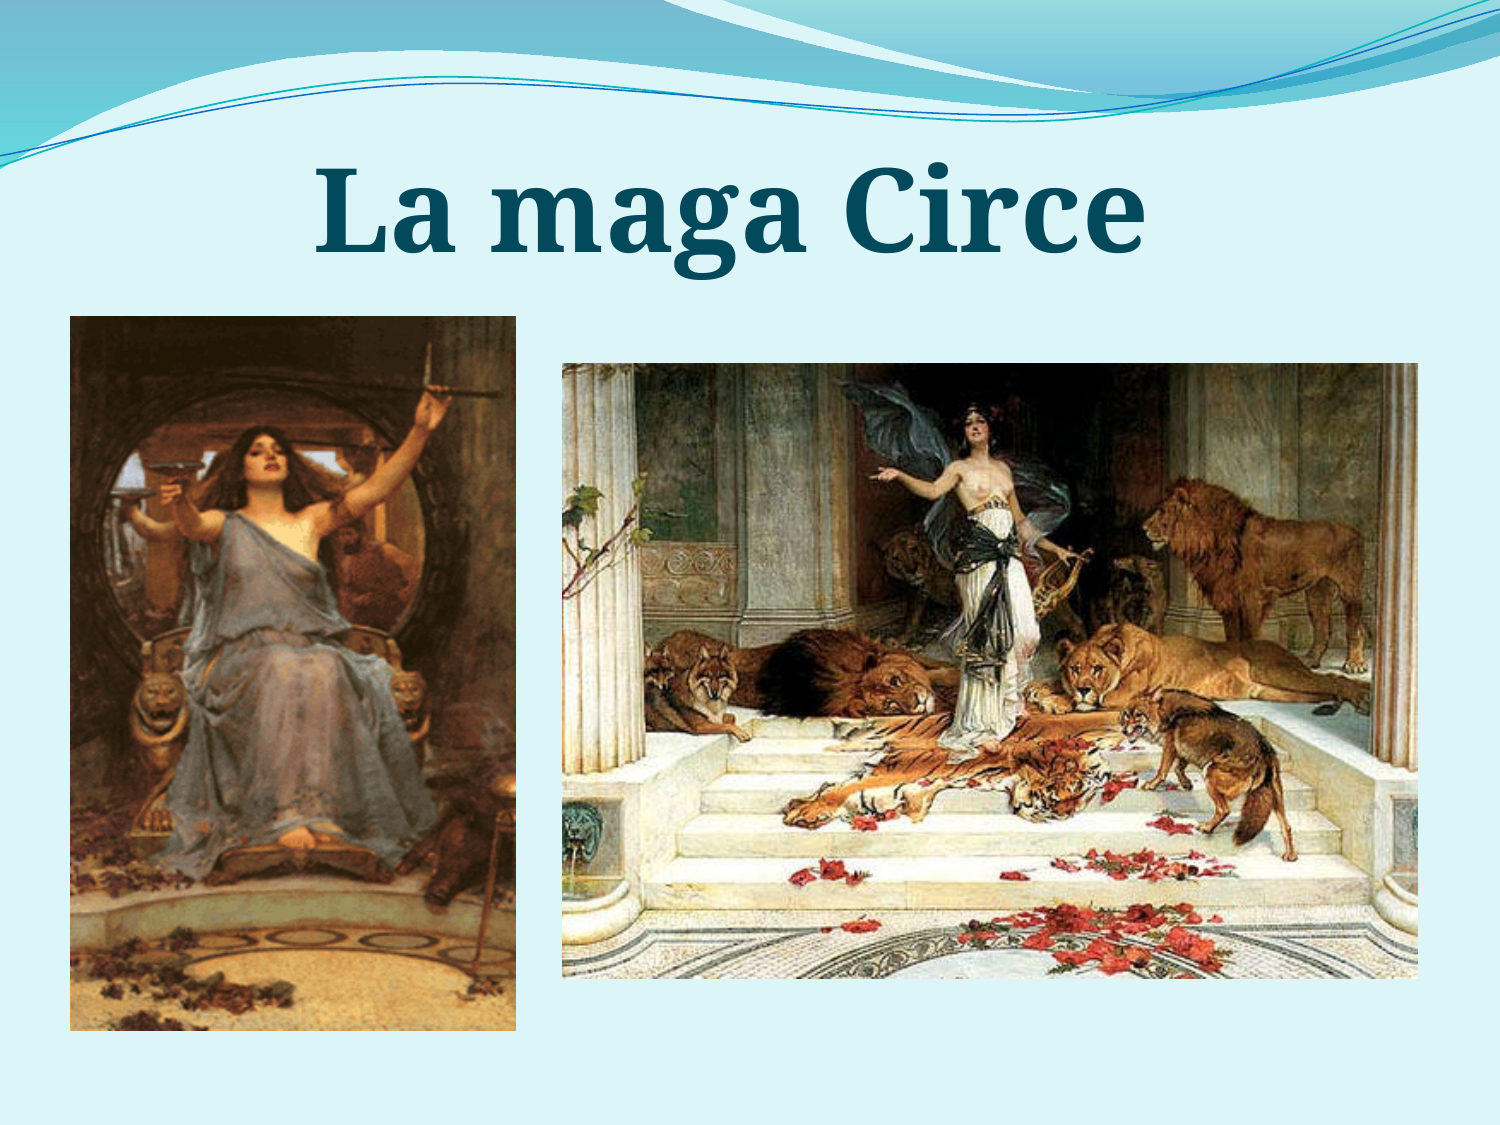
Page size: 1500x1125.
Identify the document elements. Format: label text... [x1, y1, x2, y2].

picture [70, 316, 516, 1031]
picture [562, 362, 1419, 980]
title La maga Circe [93, 128, 1369, 276]
